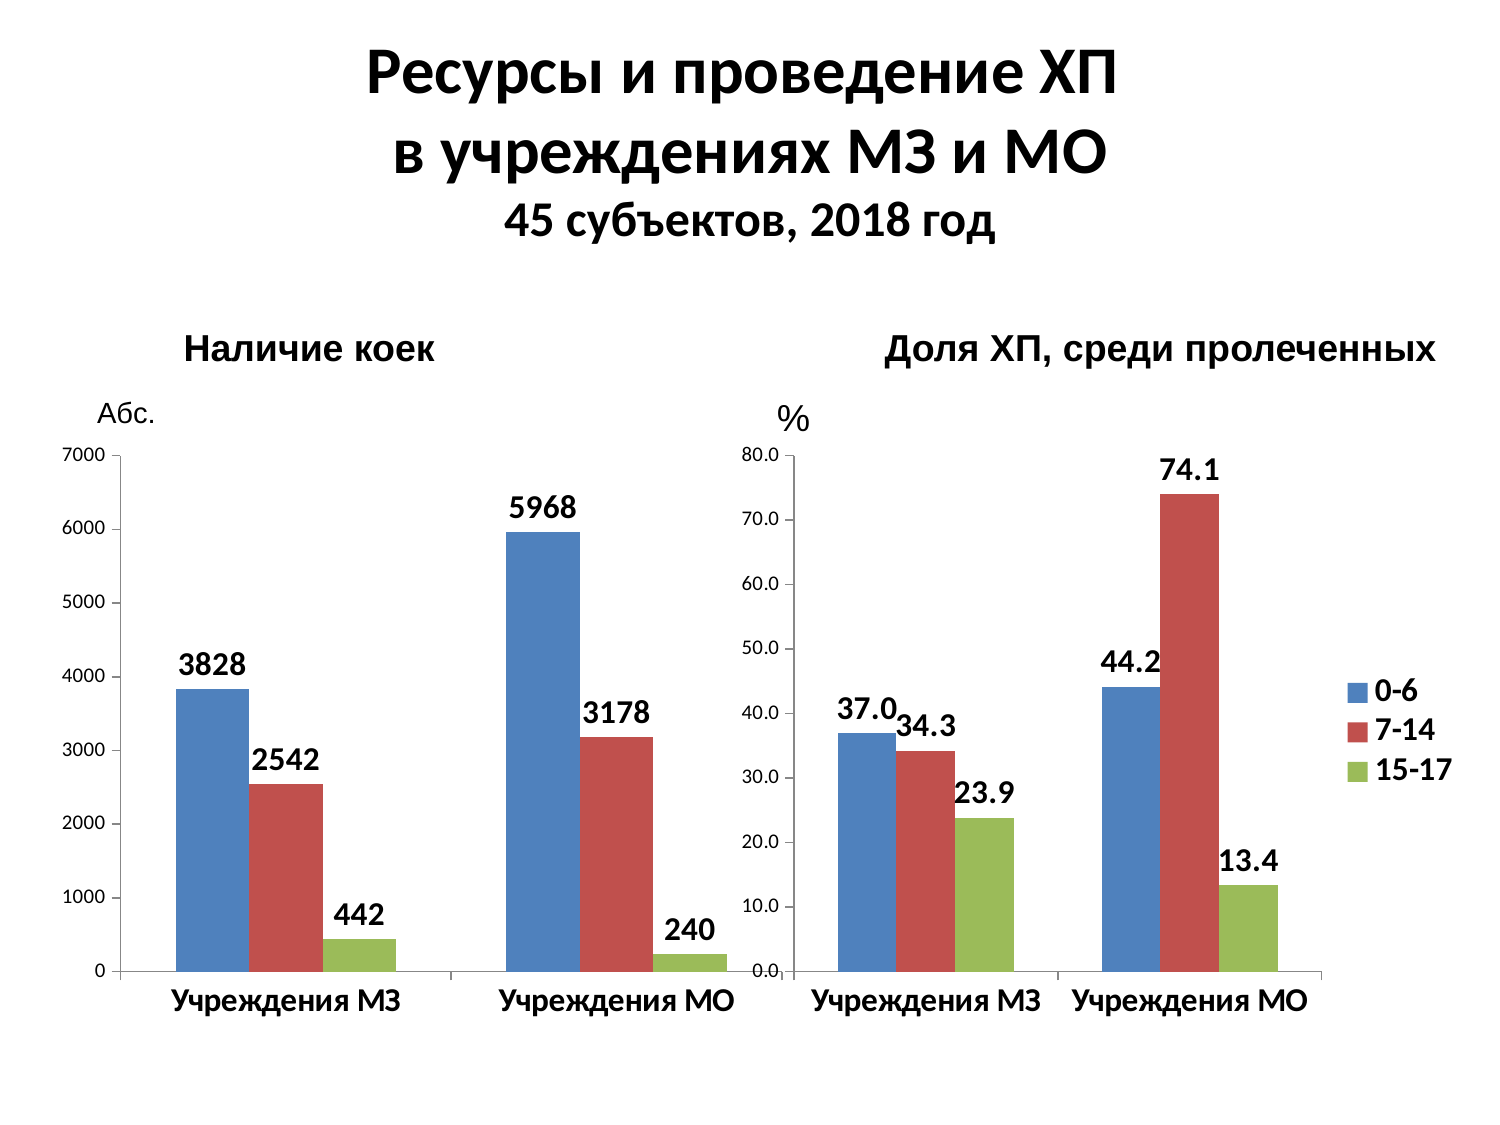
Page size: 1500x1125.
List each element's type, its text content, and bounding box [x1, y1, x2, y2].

text_box Абс. [82, 386, 172, 431]
text_box Наличие коек Доля ХП, среди пролеченных [168, 316, 1454, 377]
title Ресурсы и проведение ХП в учреждениях МЗ и МО 45 субъектов, 2018 год [0, 93, 1500, 270]
text_box % [762, 386, 826, 431]
chart [46, 433, 1477, 1032]
